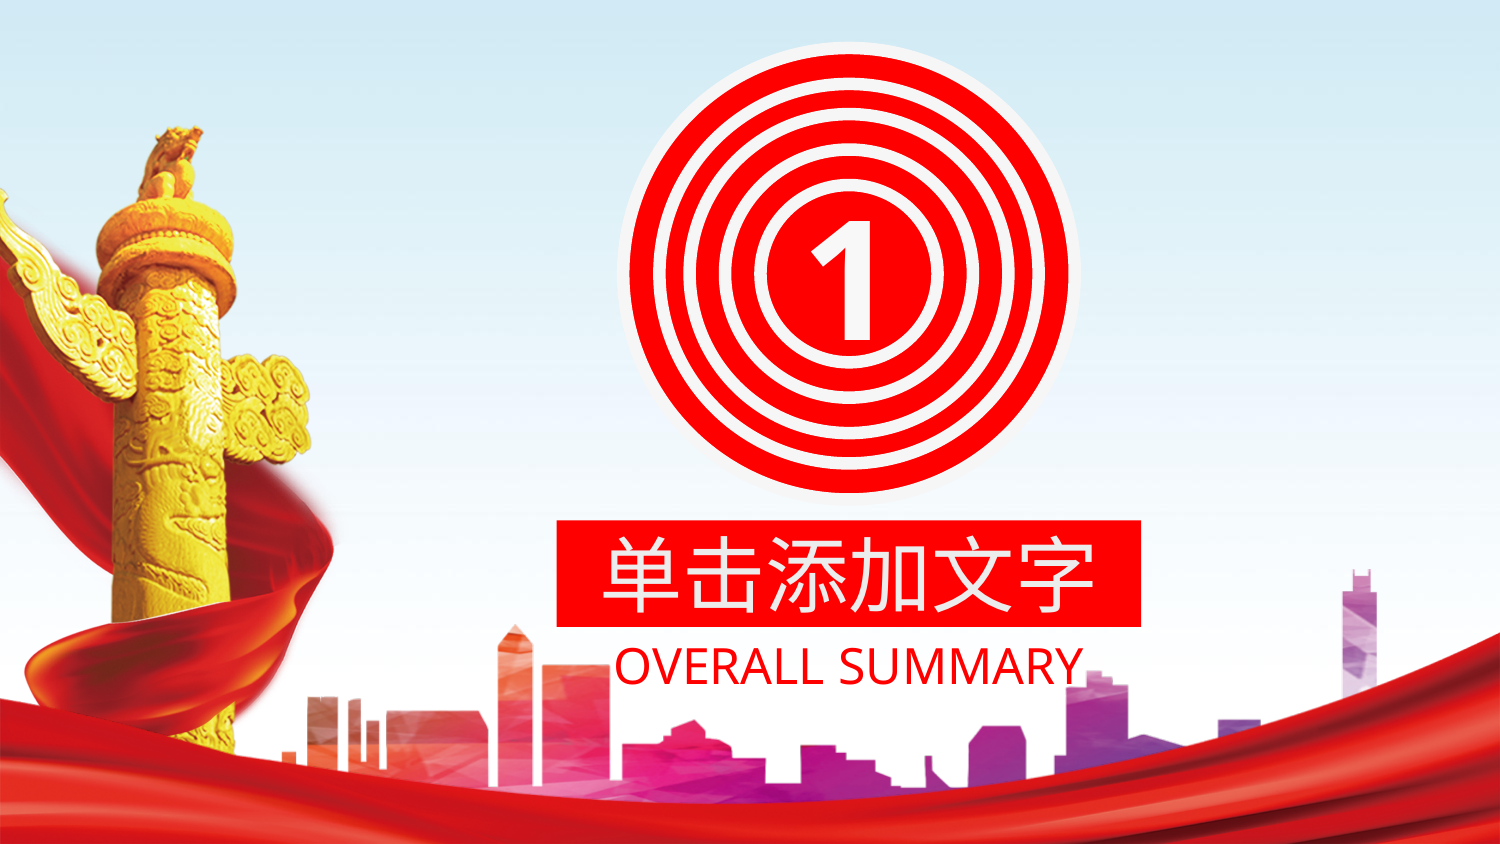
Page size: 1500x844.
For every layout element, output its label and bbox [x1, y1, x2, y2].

picture [0, 0, 1500, 123]
text_box [0, 123, 1500, 844]
